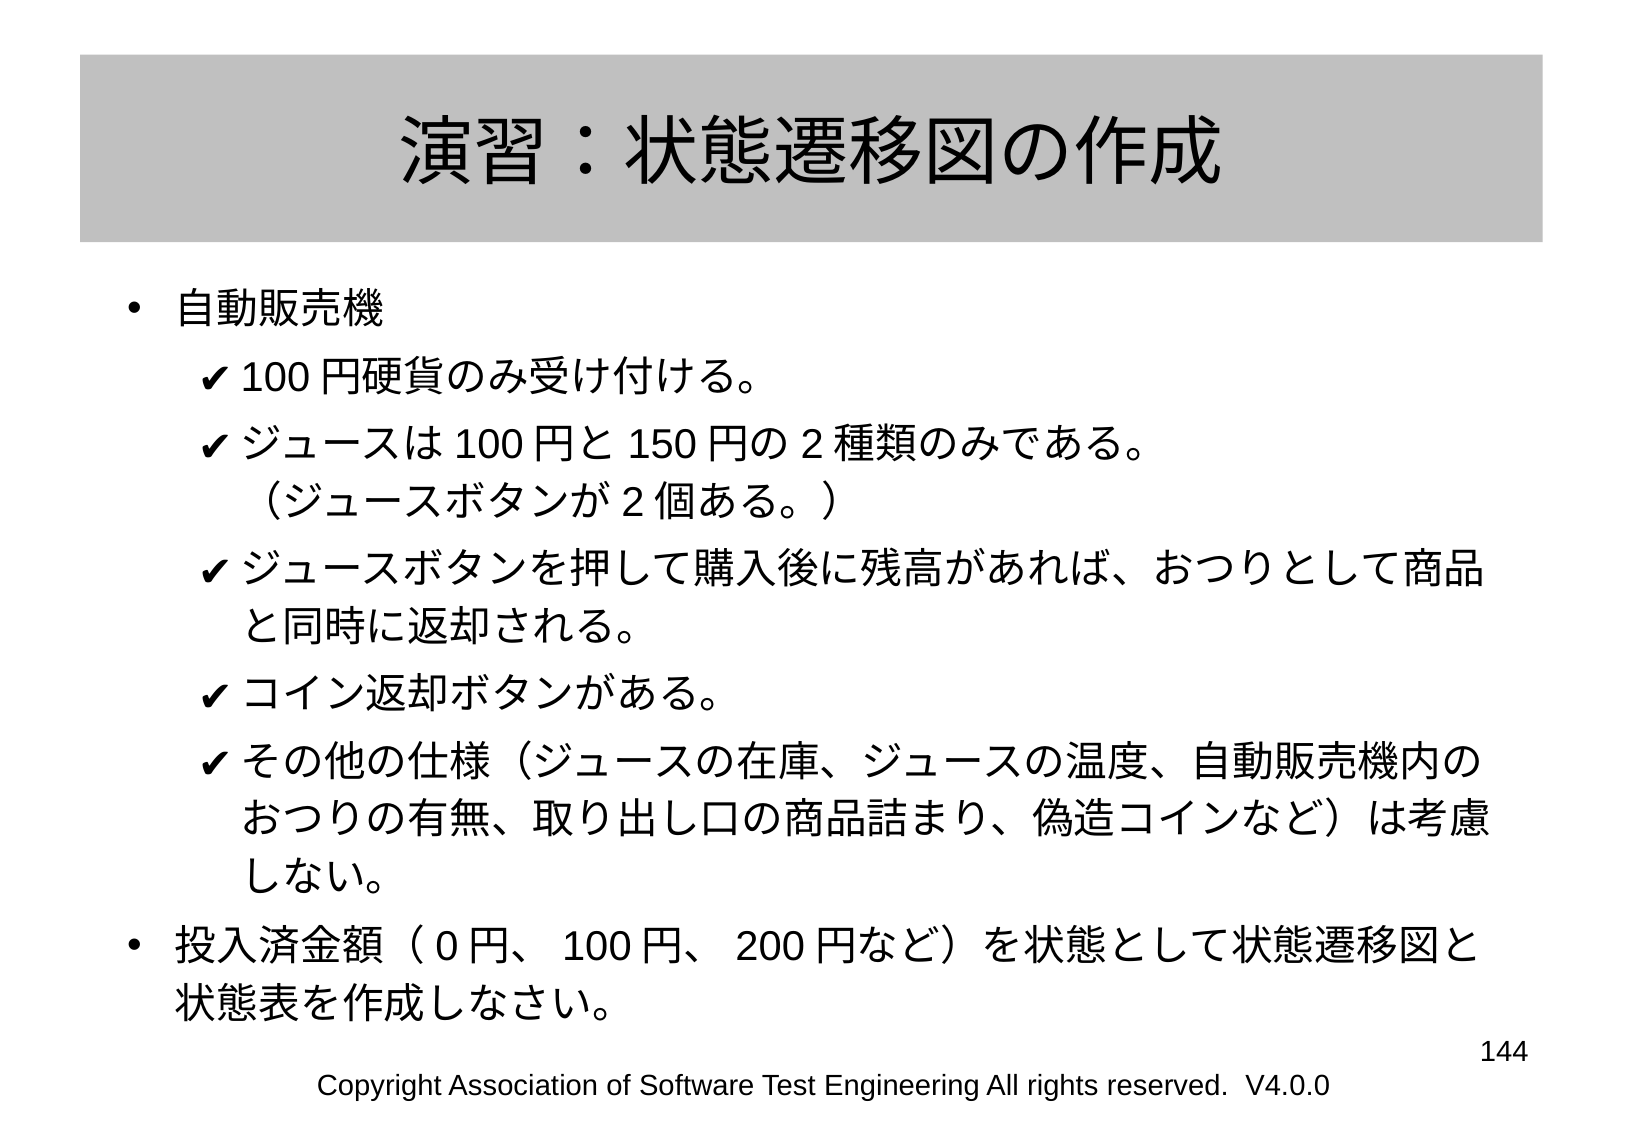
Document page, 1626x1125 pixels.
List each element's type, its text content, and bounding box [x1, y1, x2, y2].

title 演習：状態遷移図の作成 [80, 54, 1543, 243]
footer Copyright Association of Software Test Engineering All rights reserved. V4.0.0 [233, 1058, 1415, 1103]
list 自動販売機 100円硬貨のみ受け付ける。 ジュースは100円と150円の2種類のみである。 （ジュースボタンが2個ある。） ジュースボタンを押して購入後に残高があれば、おつりとして商品と同時に返却される。 コイン返却ボタンがある。 その他の仕様（ジュースの在庫、ジュースの温度、自動販売機内のおつりの有無、取り出し口の商品詰まり、偽造コインなど）は考慮しない。 投入済金額（0円、100円、200円など）を状態として状態遷移図と状態表を作成しなさい。 [103, 267, 1534, 1012]
slide_number ‹#› [1164, 1024, 1544, 1103]
